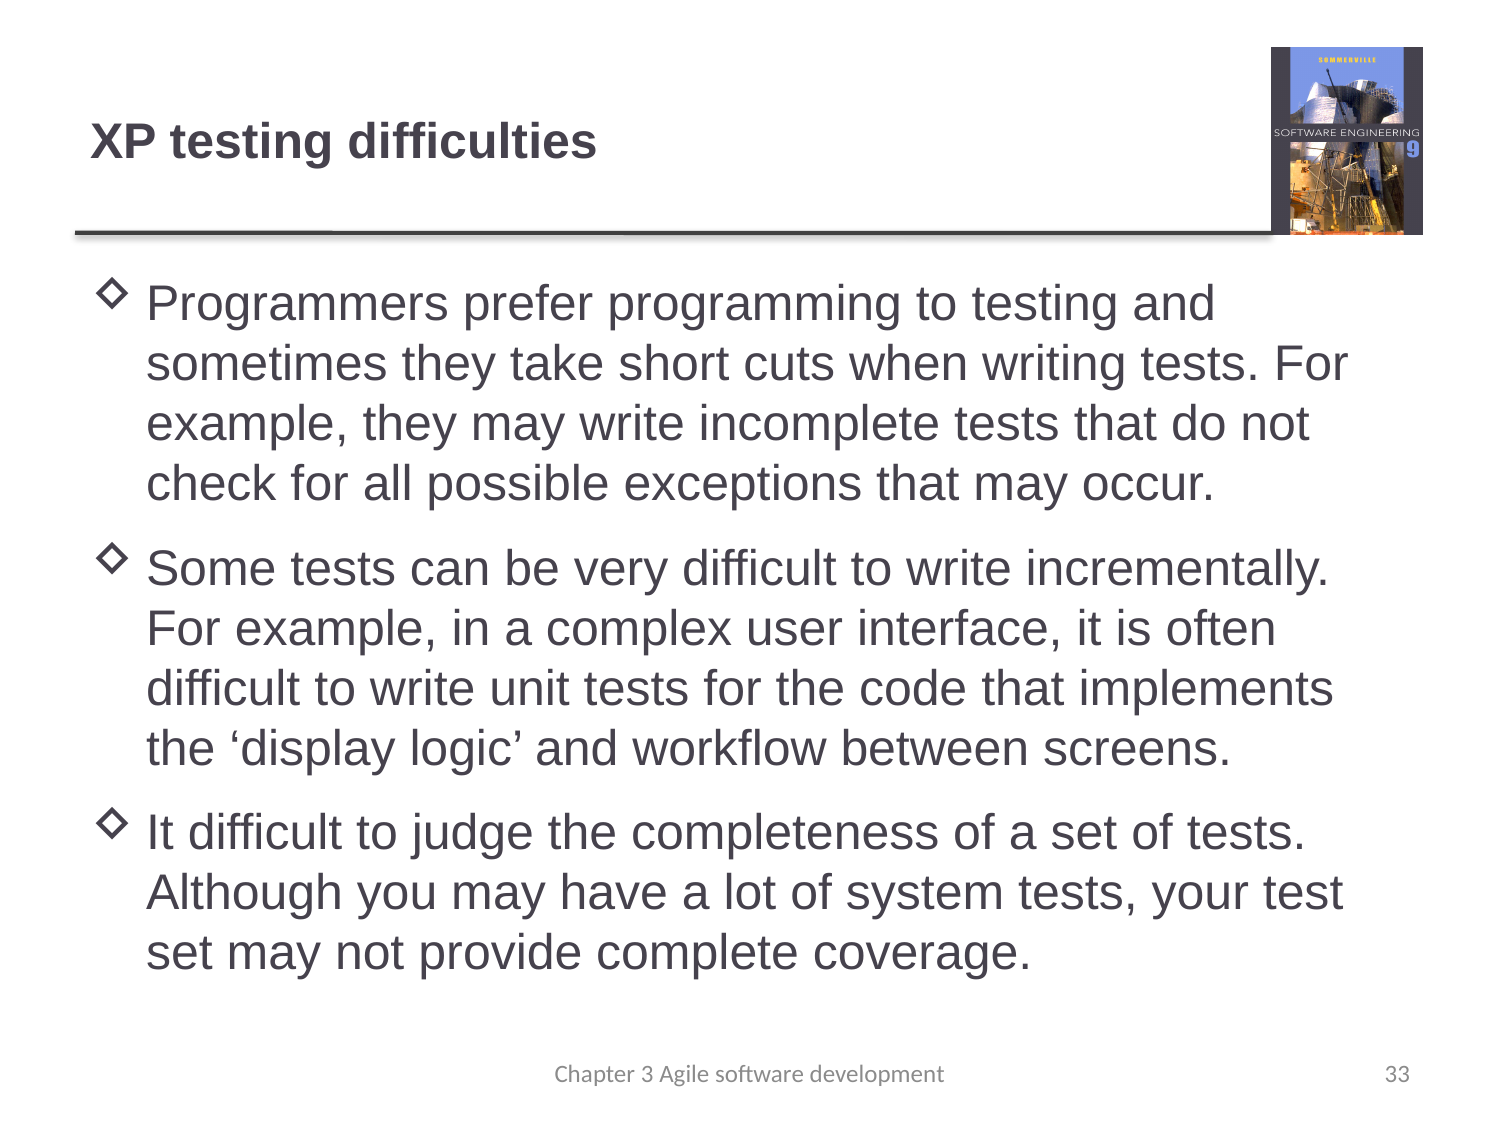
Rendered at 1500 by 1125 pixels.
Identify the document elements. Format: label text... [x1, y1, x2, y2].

slide_number 33 [1074, 1042, 1425, 1103]
title XP testing difficulties [74, 44, 1272, 233]
picture [1272, 47, 1423, 235]
footer Chapter 3 Agile software development [512, 1042, 988, 1103]
list Programmers prefer programming to testing and sometimes they take short cuts when writing tests. For example, they may write incomplete tests that do not check for all possible exceptions that may occur. Some tests can be very difficult to write incrementally. For example, in a complex user interface, it is often difficult to write unit tests for the code that implements the ‘display logic’ and workflow between screens. It difficult to judge the completeness of a set of tests. Although you may have a lot of system tests, your test set may not provide complete coverage. [75, 262, 1425, 1005]
